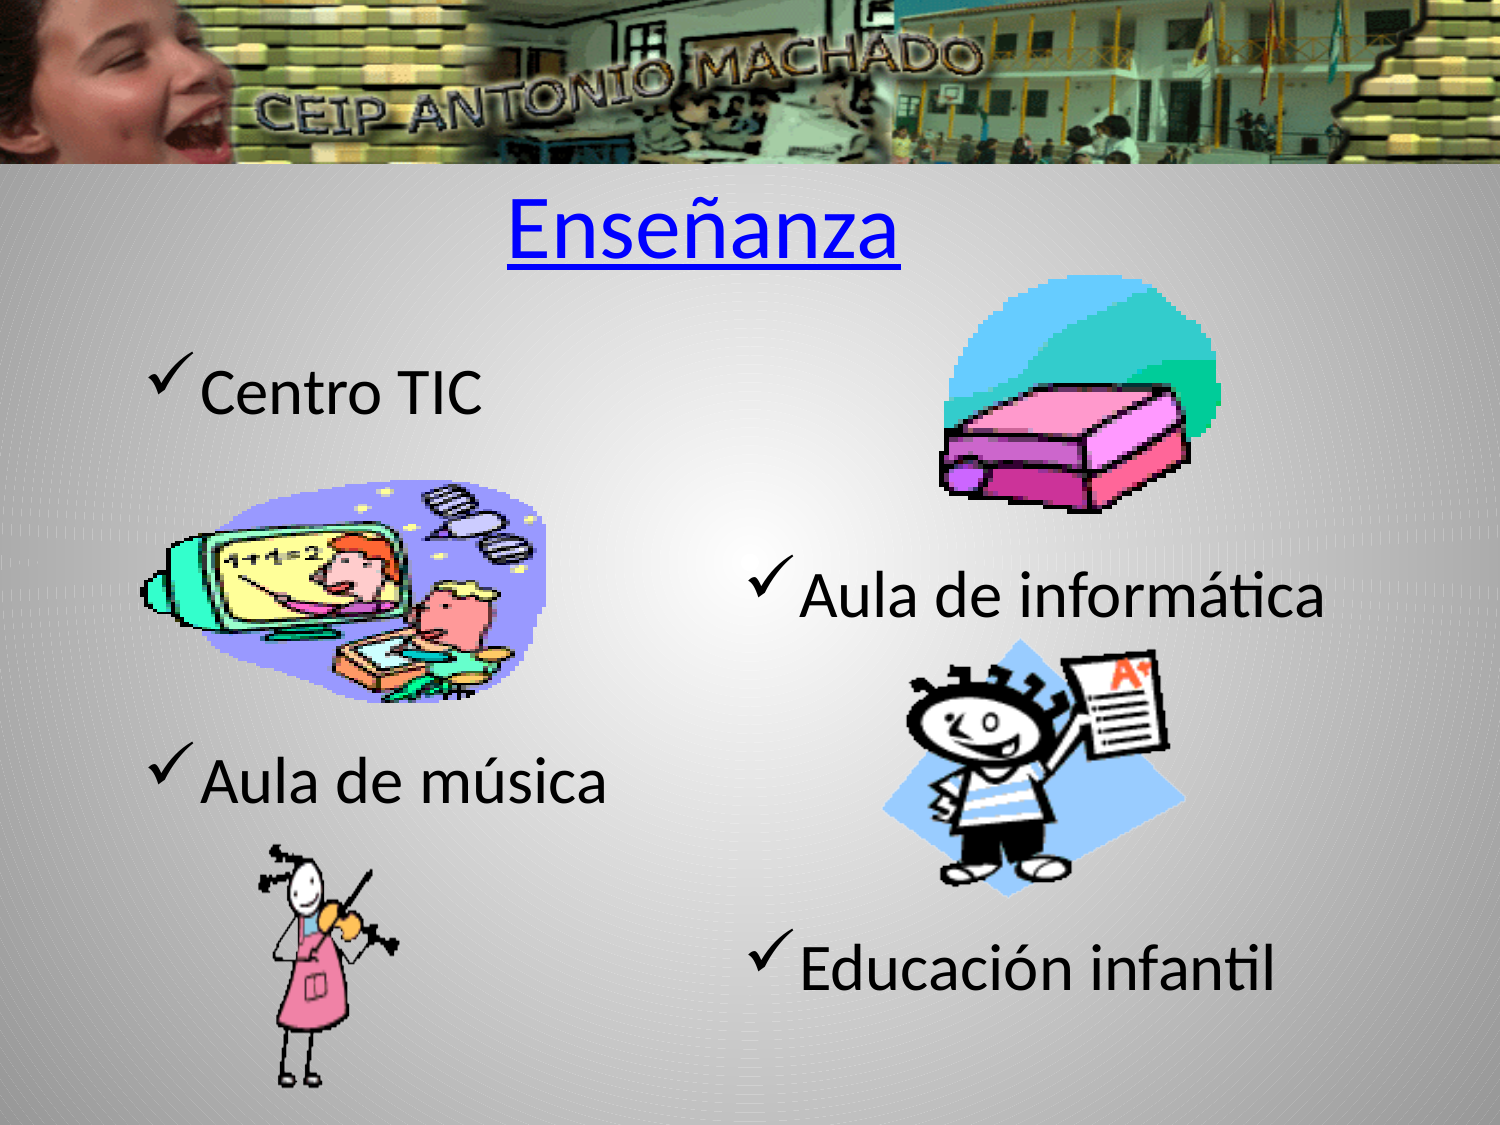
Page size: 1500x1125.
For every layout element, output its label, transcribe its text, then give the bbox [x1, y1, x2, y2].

list Centro TIC Aula de informática Aula de música Educación infantil [128, 339, 1500, 1090]
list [0, 0, 1500, 165]
title Enseñanza [457, 176, 951, 285]
picture [244, 820, 411, 1125]
picture [140, 480, 551, 704]
picture [855, 257, 1266, 528]
picture [878, 632, 1193, 903]
